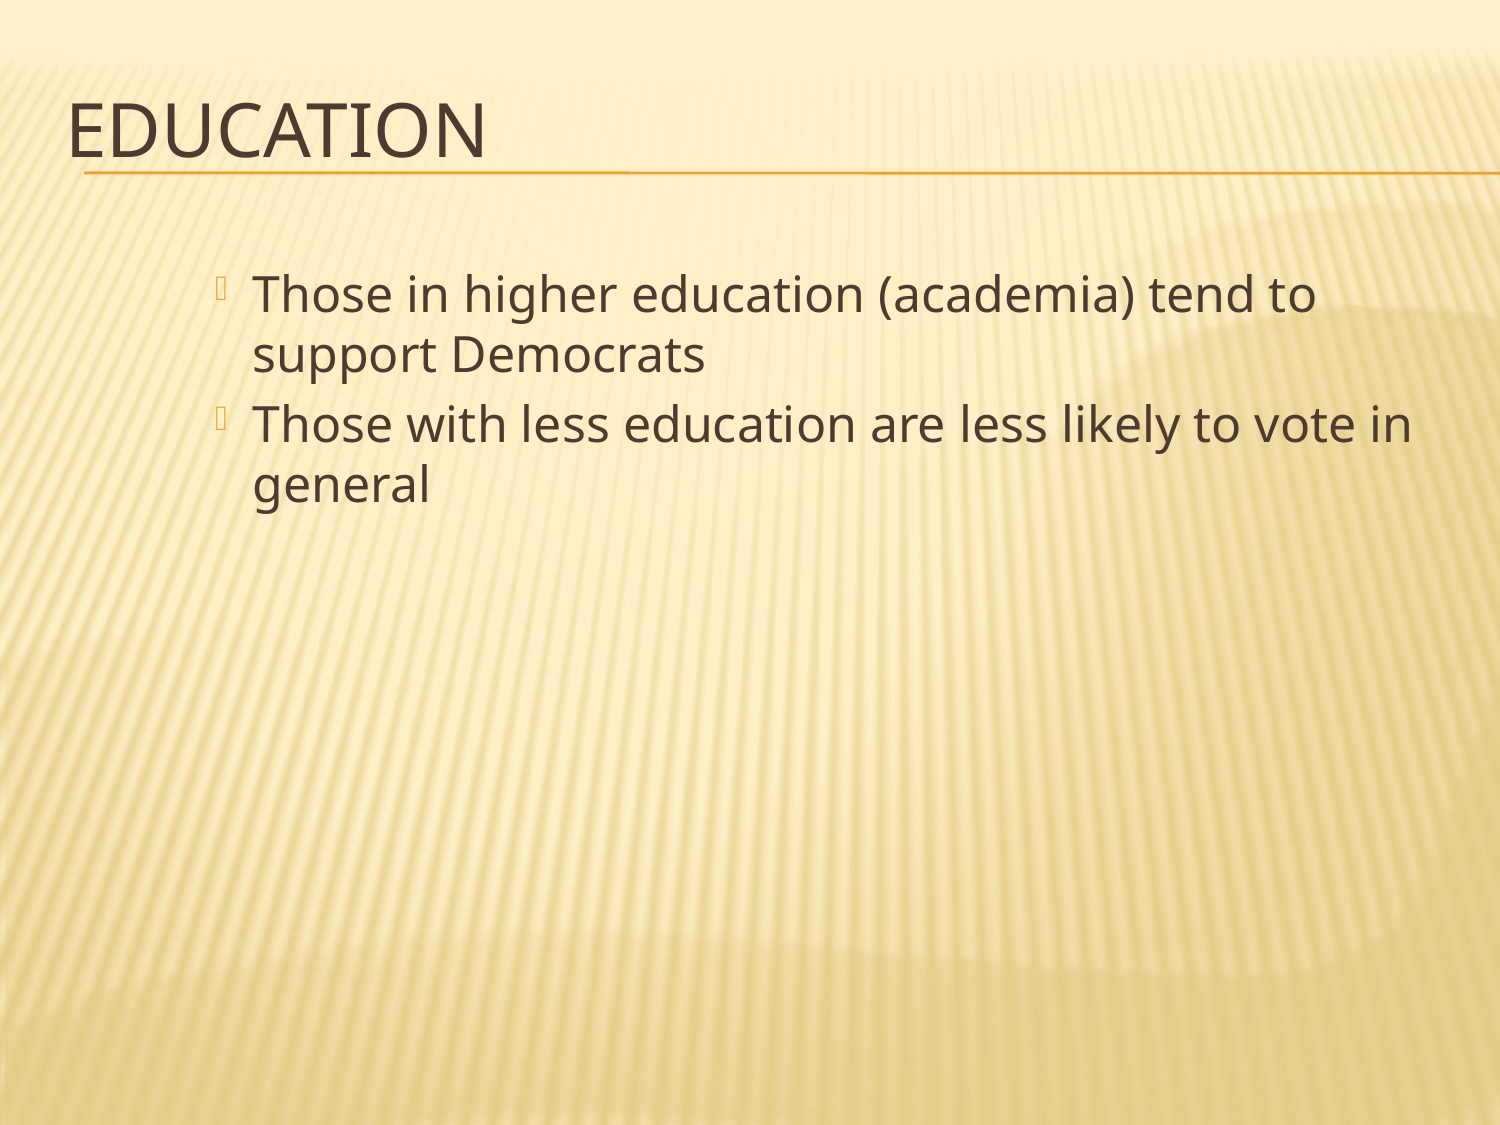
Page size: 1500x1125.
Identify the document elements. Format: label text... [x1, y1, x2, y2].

title Education [50, 75, 1475, 213]
list Those in higher education (academia) tend to support Democrats Those with less education are less likely to vote in general [50, 254, 1475, 998]
